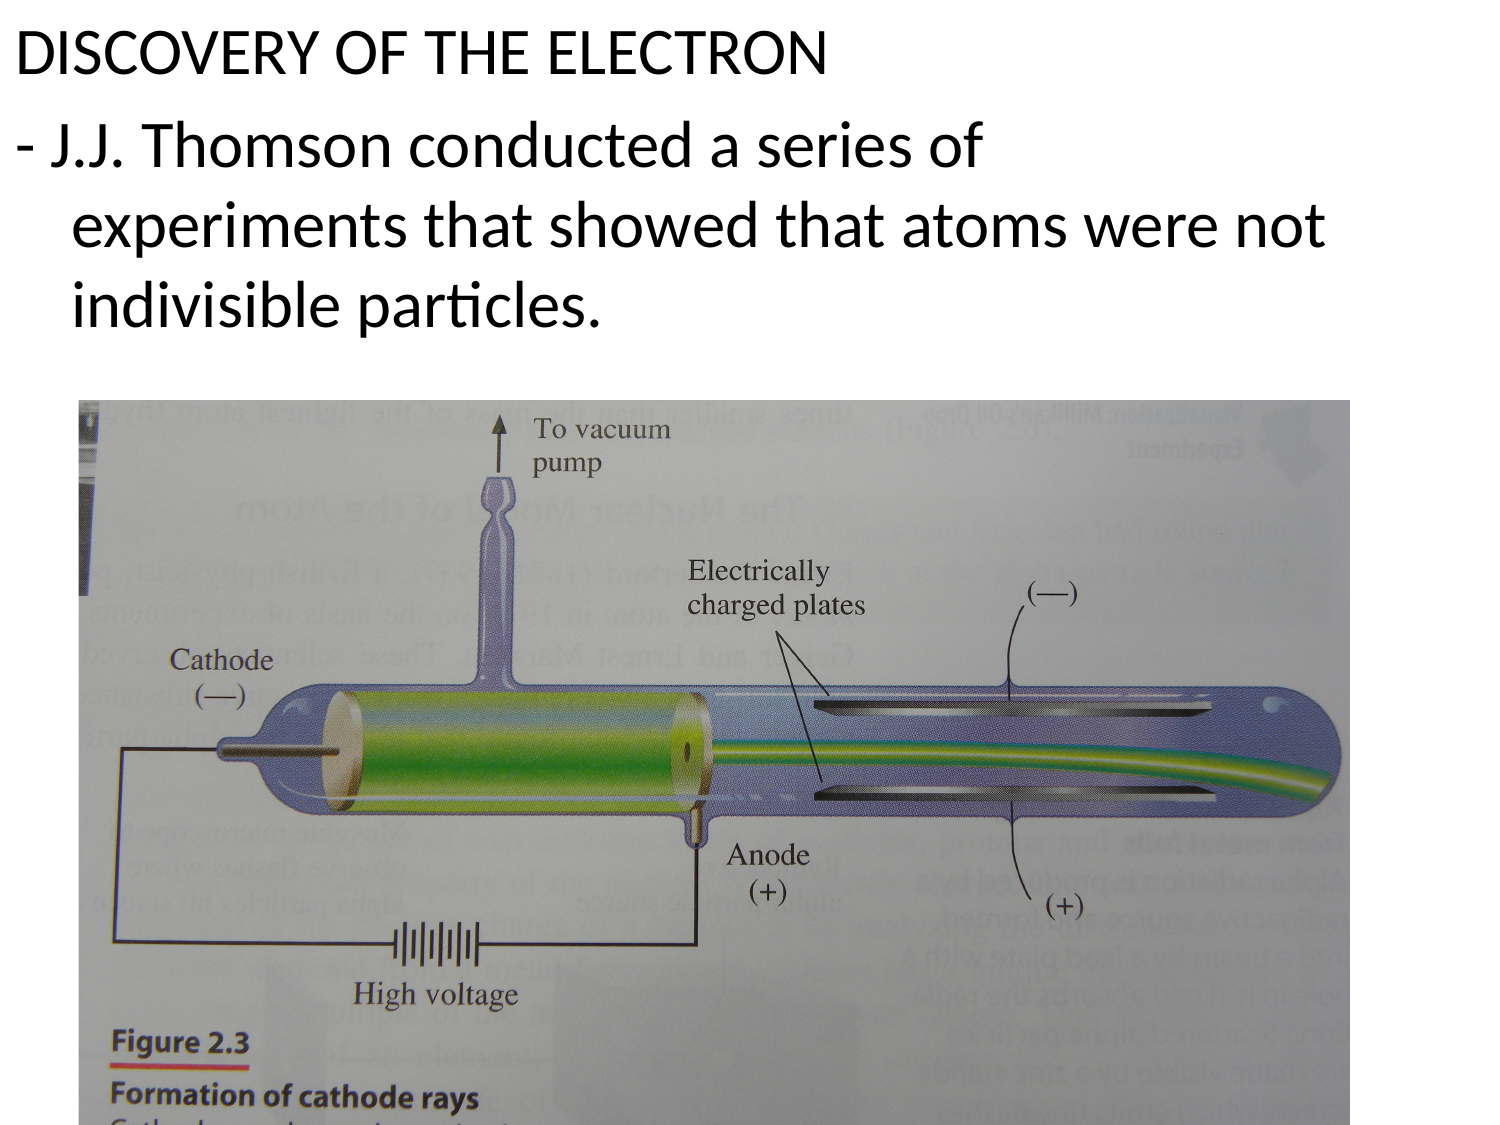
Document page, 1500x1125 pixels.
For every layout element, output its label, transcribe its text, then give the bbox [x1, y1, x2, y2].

picture [78, 400, 1351, 1125]
list DISCOVERY OF THE ELECTRON - J.J. Thomson conducted a series of experiments that showed that atoms were not indivisible particles. [0, 0, 1350, 743]
